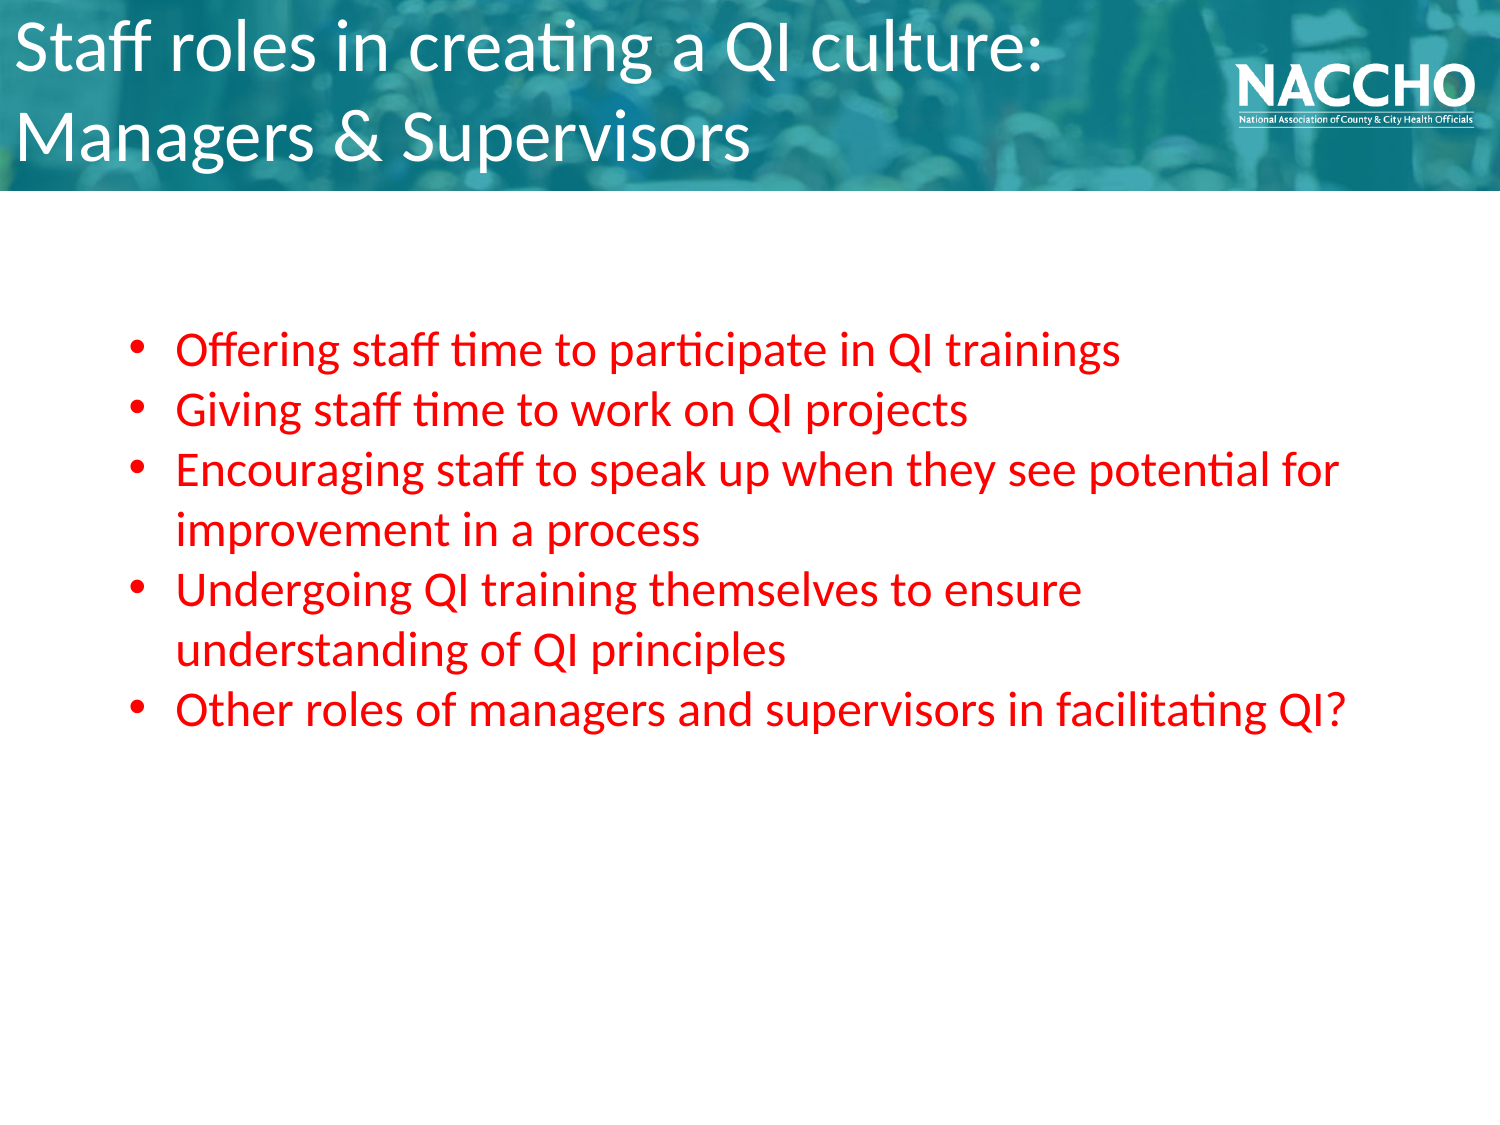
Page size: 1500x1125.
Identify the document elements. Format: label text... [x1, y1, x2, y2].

text_box Offering staff time to participate in QI trainings Giving staff time to work on QI projects Encouraging staff to speak up when they see potential for improvement in a process Undergoing QI training themselves to ensure understanding of QI principles Other roles of managers and supervisors in facilitating QI? [38, 249, 1382, 745]
picture [0, 0, 1500, 192]
